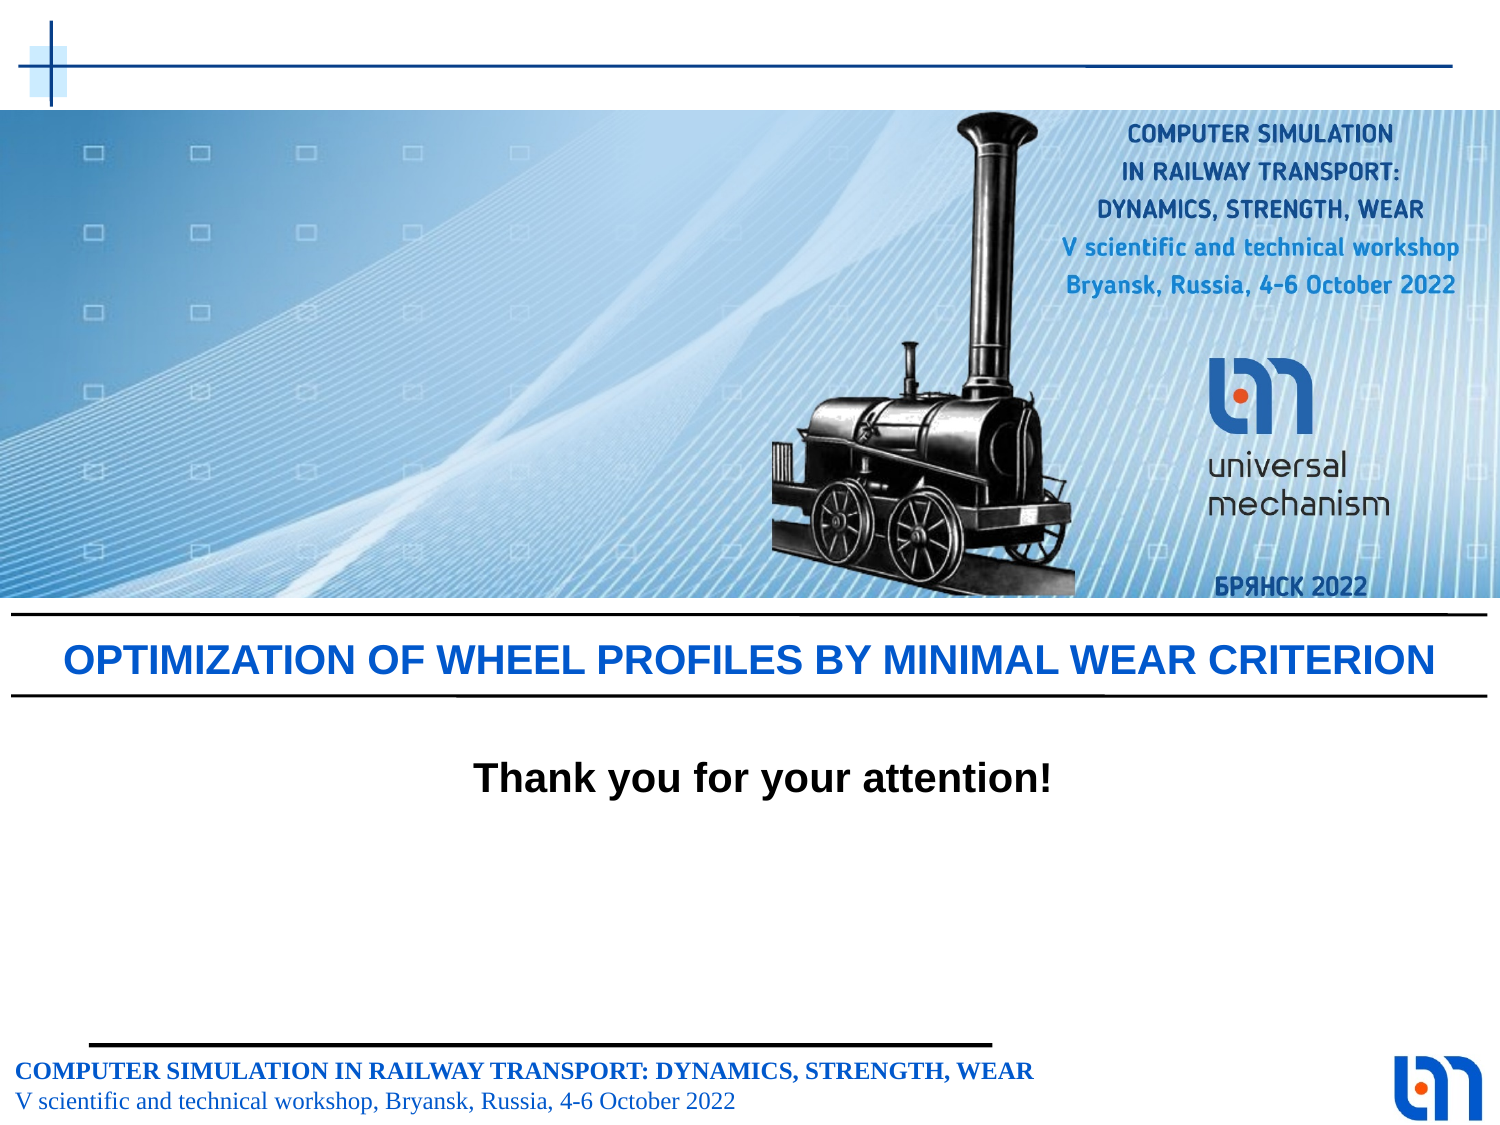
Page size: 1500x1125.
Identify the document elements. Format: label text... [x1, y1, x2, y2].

text_box Thank you for your attention! [195, 718, 1331, 808]
text_box optimization of wheel profiles by minimal wear criterion [48, 625, 1451, 690]
picture [0, 110, 1500, 598]
picture [1391, 1052, 1485, 1123]
